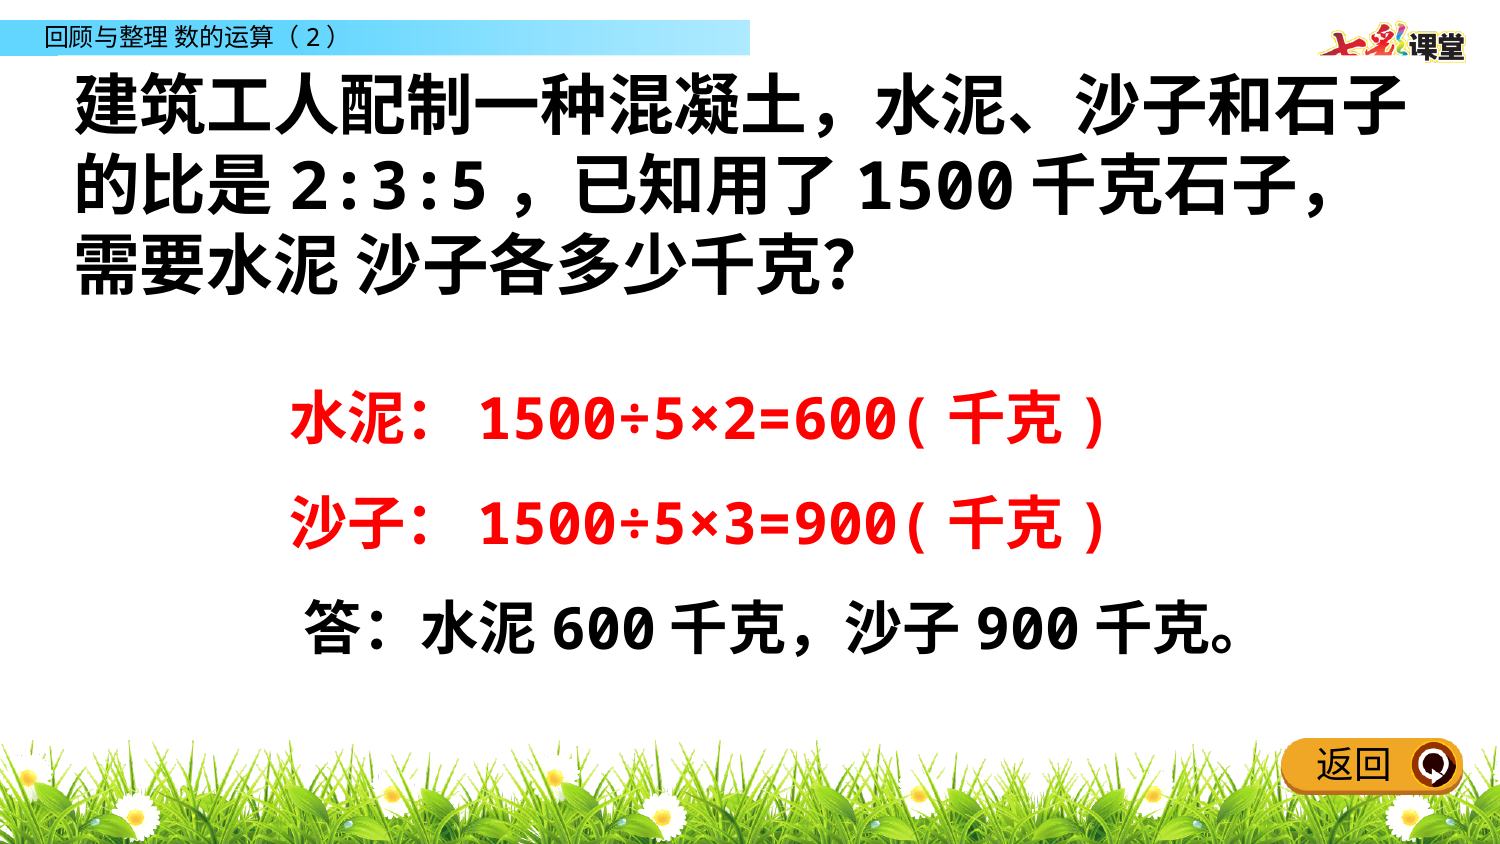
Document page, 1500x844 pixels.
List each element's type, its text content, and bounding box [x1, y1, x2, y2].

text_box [1281, 733, 1464, 795]
text_box 答：水泥600千克，沙子900千克。 [289, 584, 1376, 669]
picture [0, 740, 1500, 844]
text_box 建筑工人配制一种混凝土，水泥、沙子和石子的比是2:3:5，已知用了1500千克石子，需要水泥 沙子各多少千克？ [58, 55, 1425, 221]
picture [1316, 20, 1468, 80]
text_box 水泥：1500÷5×2=600(千克) 沙子：1500÷5×3=900(千克) [274, 339, 1128, 564]
